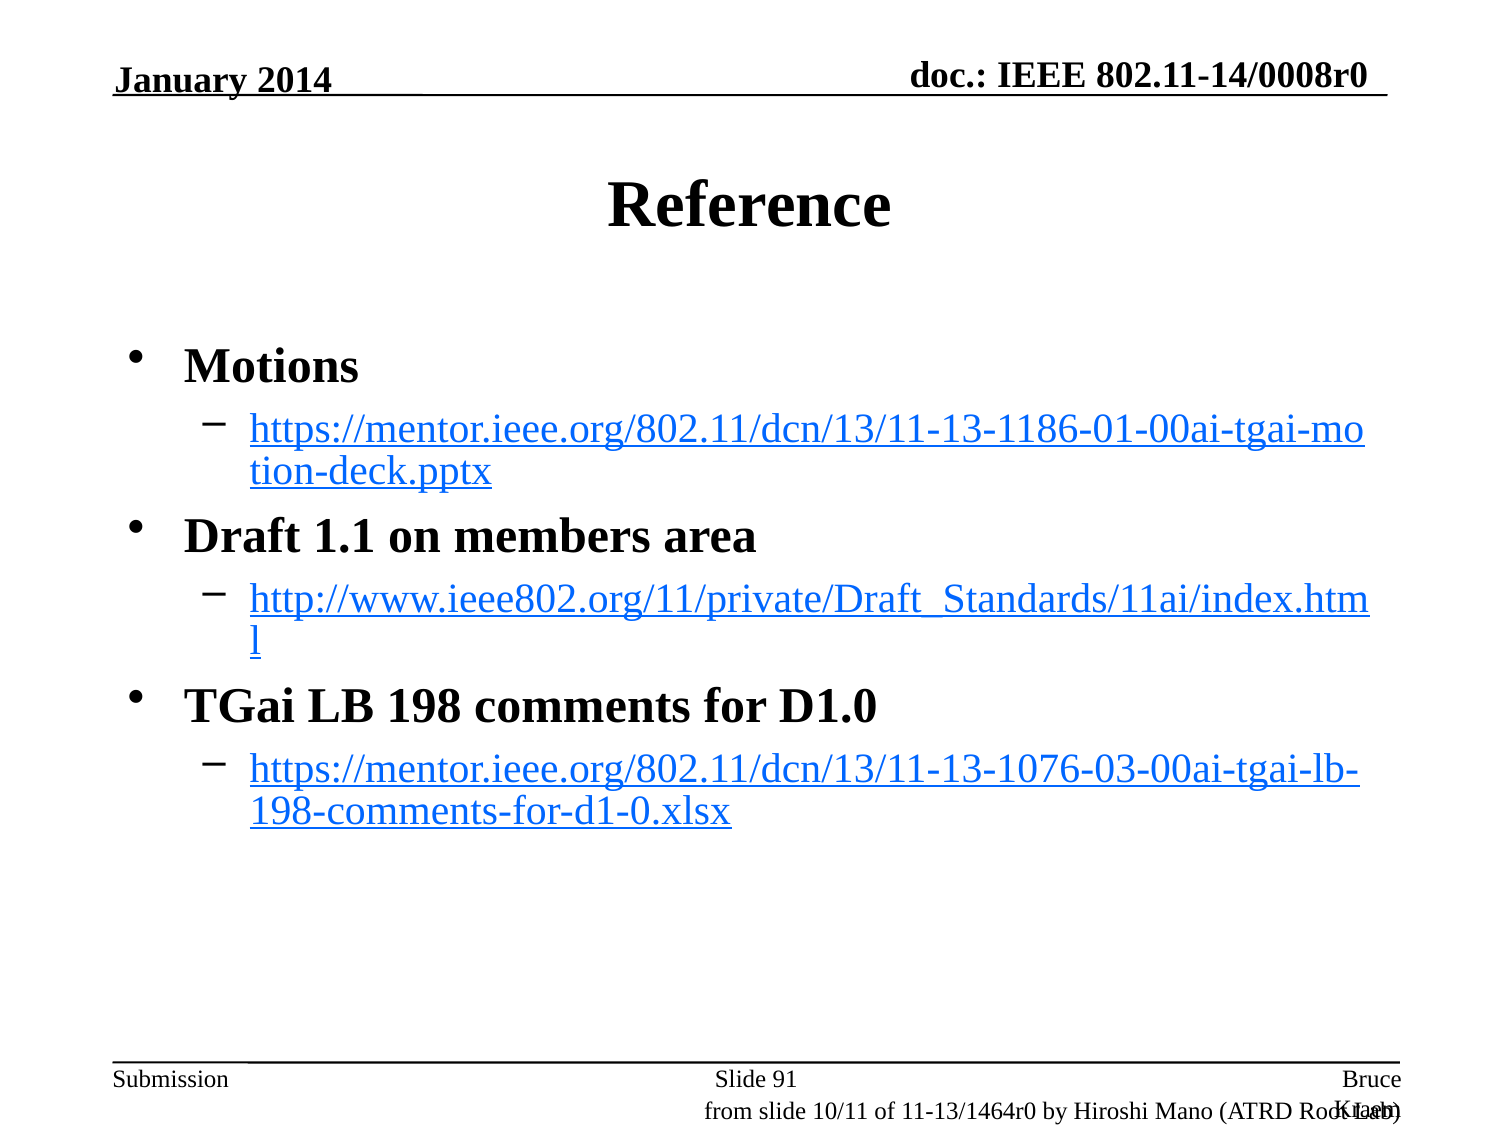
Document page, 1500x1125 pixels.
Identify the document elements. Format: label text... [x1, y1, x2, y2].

text_box from slide 10/11 of 11-13/1464r0 by Hiroshi Mano (ATRD Root Lab) [343, 1087, 1417, 1125]
list Motions https://mentor.ieee.org/802.11/dcn/13/11-13-1186-01-00ai-tgai-motion-deck.pptx Draft 1.1 on members area http://www.ieee802.org/11/private/Draft_Standards/11ai/index.html TGai LB 198 comments for D1.0 https://mentor.ieee.org/802.11/dcn/13/11-13-1076-03-00ai-tgai-lb-198-comments-for-d1-0.xlsx [112, 324, 1388, 1050]
slide_number Slide 91 [712, 1062, 800, 1087]
footer Bruce Kraemer, Marvell [1325, 1062, 1402, 1087]
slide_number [114, 54, 335, 100]
title Reference [112, 112, 1388, 288]
